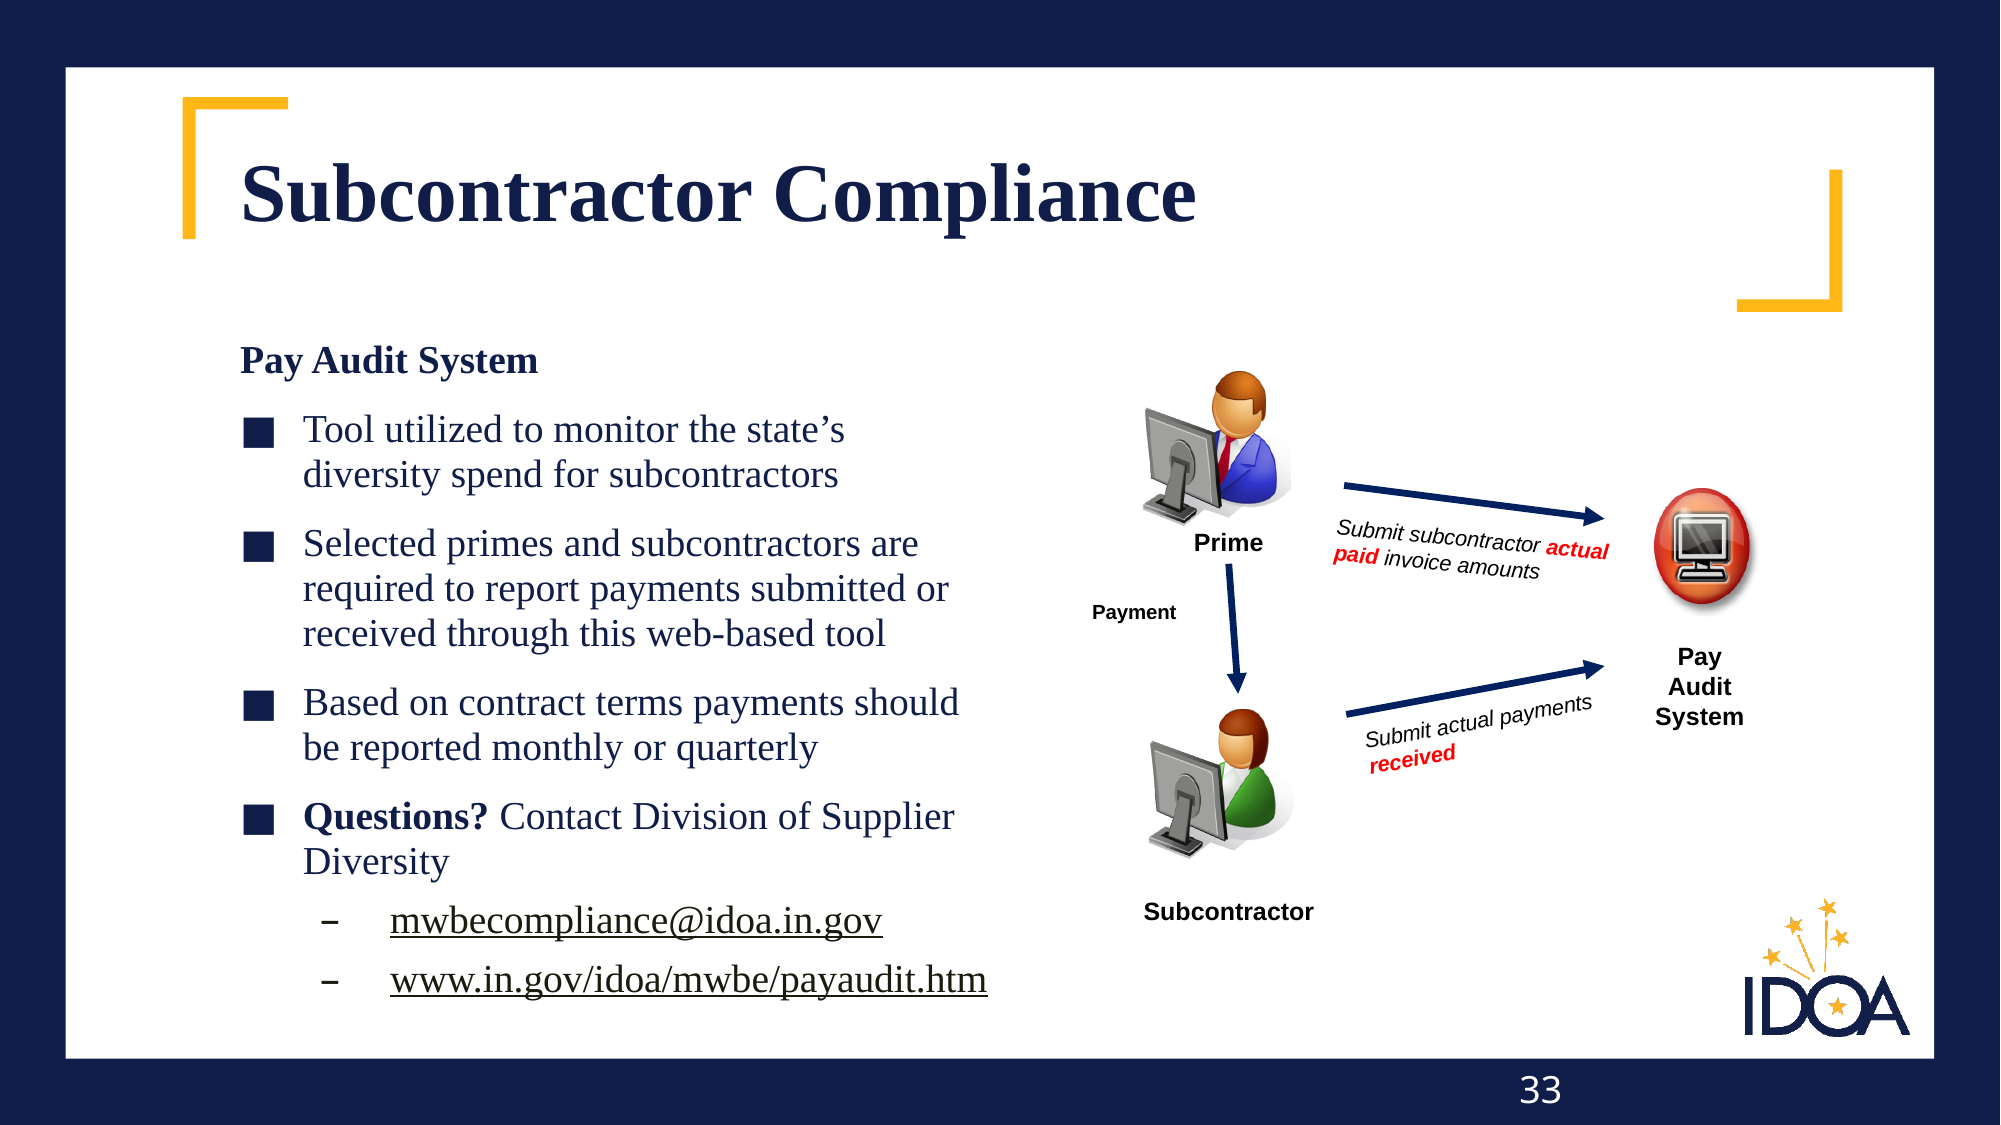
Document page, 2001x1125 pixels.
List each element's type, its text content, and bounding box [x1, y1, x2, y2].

slide_number 33 [1504, 1058, 1767, 1125]
list Pay Audit System Tool utilized to monitor the state’s diversity spend for subcontractors Selected primes and subcontractors are required to report payments submitted or received through this web-based tool Based on contract terms payments should be reported monthly or quarterly Questions? Contact Division of Supplier Diversity mwbecompliance@idoa.in.gov www.in.gov/idoa/mwbe/payaudit.htm [225, 329, 1006, 990]
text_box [1343, 485, 1605, 520]
title Subcontractor Compliance [225, 142, 1800, 279]
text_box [1346, 665, 1605, 715]
picture [1702, 857, 1959, 1114]
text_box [1228, 570, 1239, 694]
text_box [1076, 345, 1763, 941]
